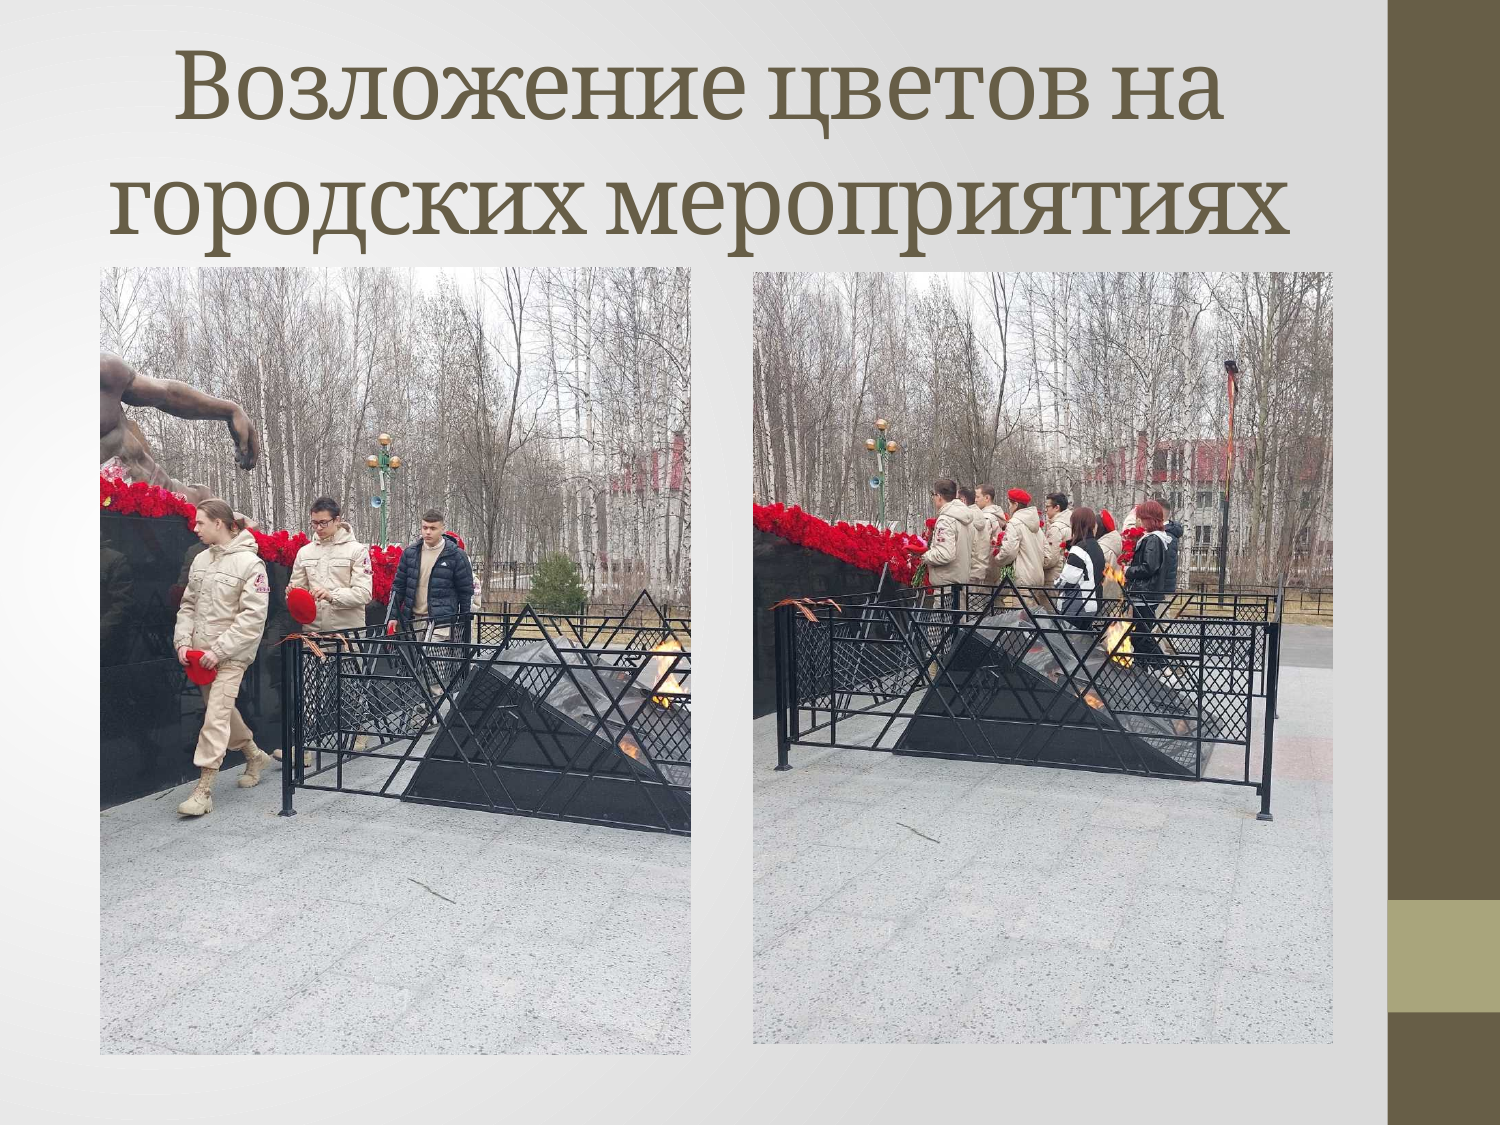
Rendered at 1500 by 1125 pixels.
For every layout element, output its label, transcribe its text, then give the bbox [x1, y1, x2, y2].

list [99, 266, 692, 1056]
picture [753, 271, 1334, 1045]
title Возложение цветов на городских мероприятиях [75, 45, 1325, 233]
